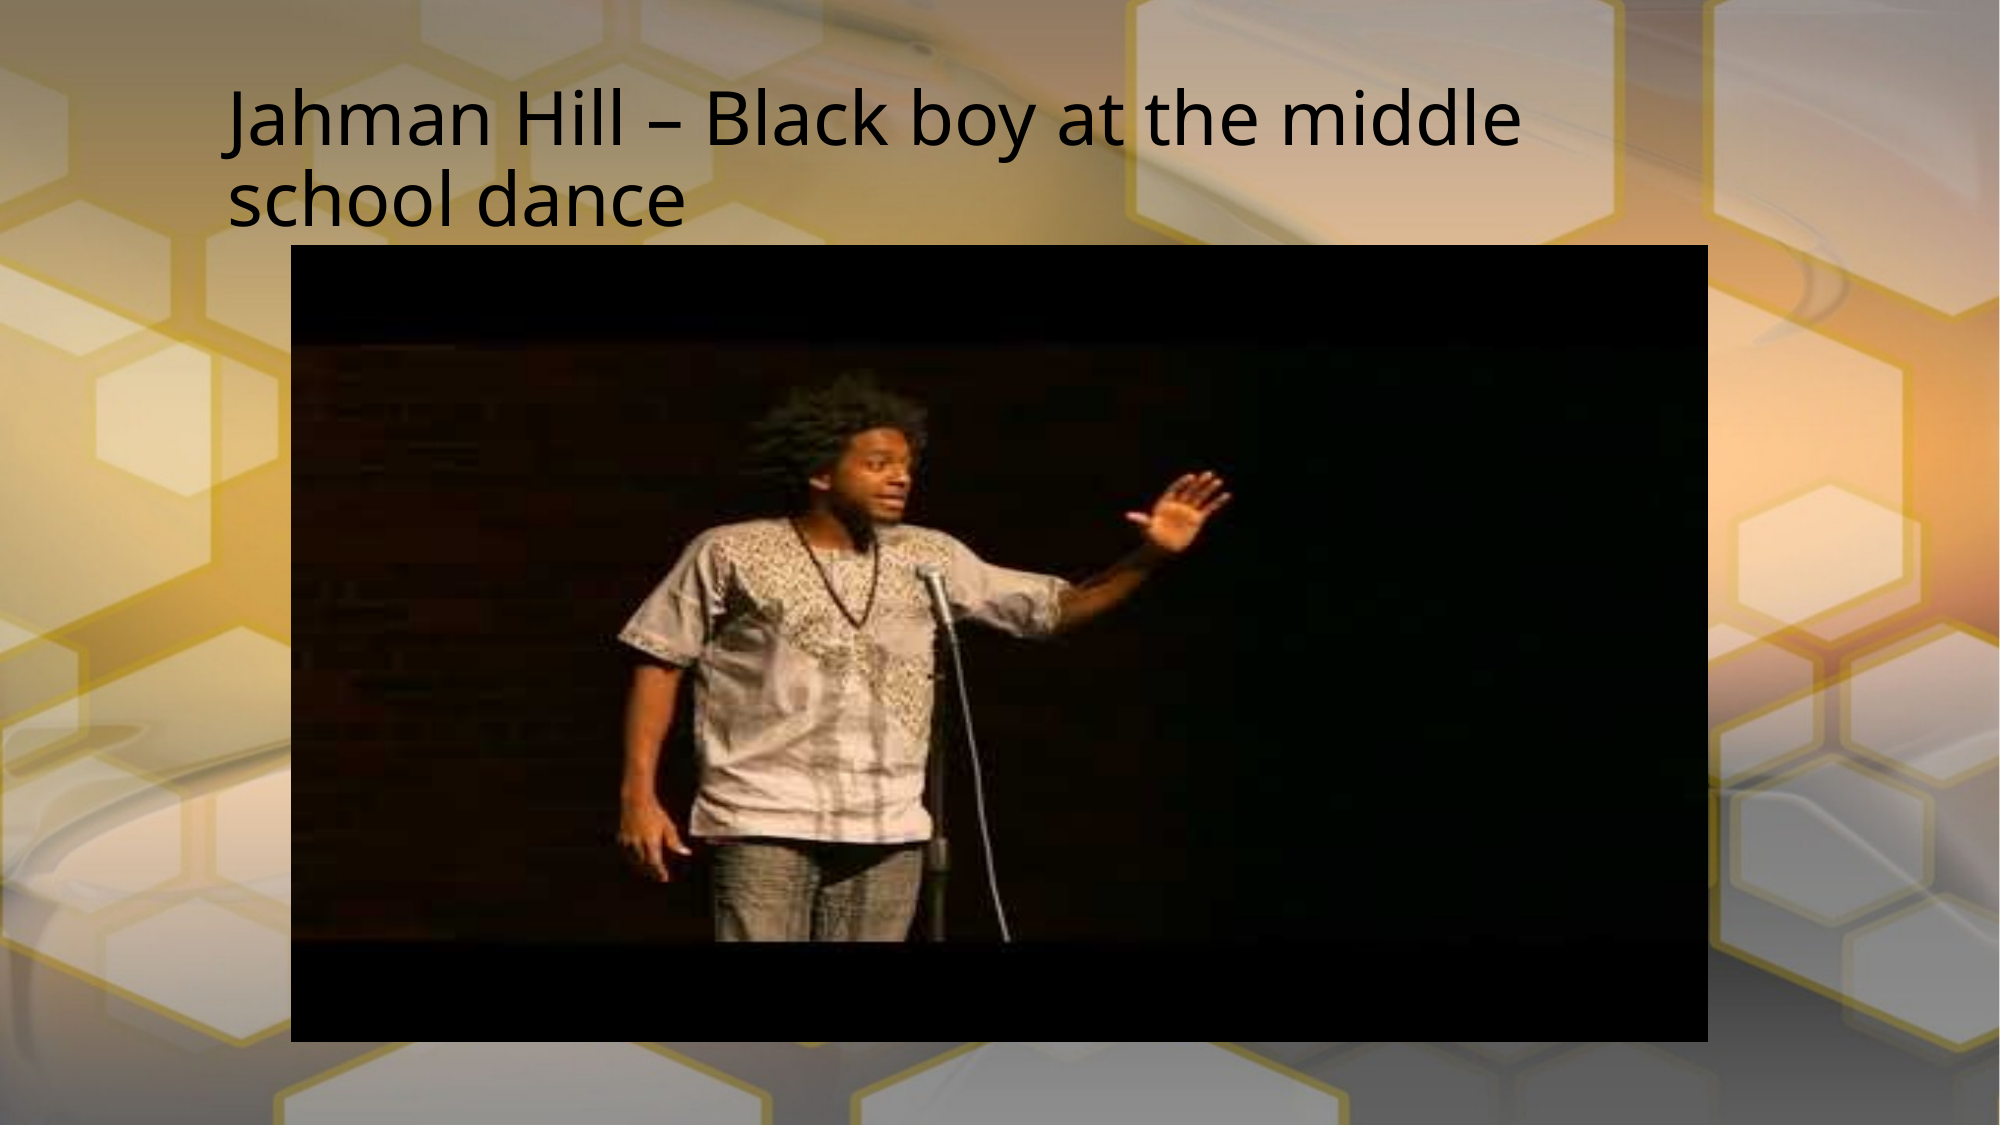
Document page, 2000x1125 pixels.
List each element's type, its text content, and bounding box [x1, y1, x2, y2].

picture [0, 0, 2000, 1125]
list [290, 244, 1709, 1043]
title Jahman Hill – Black boy at the middle school dance [212, 62, 1788, 250]
